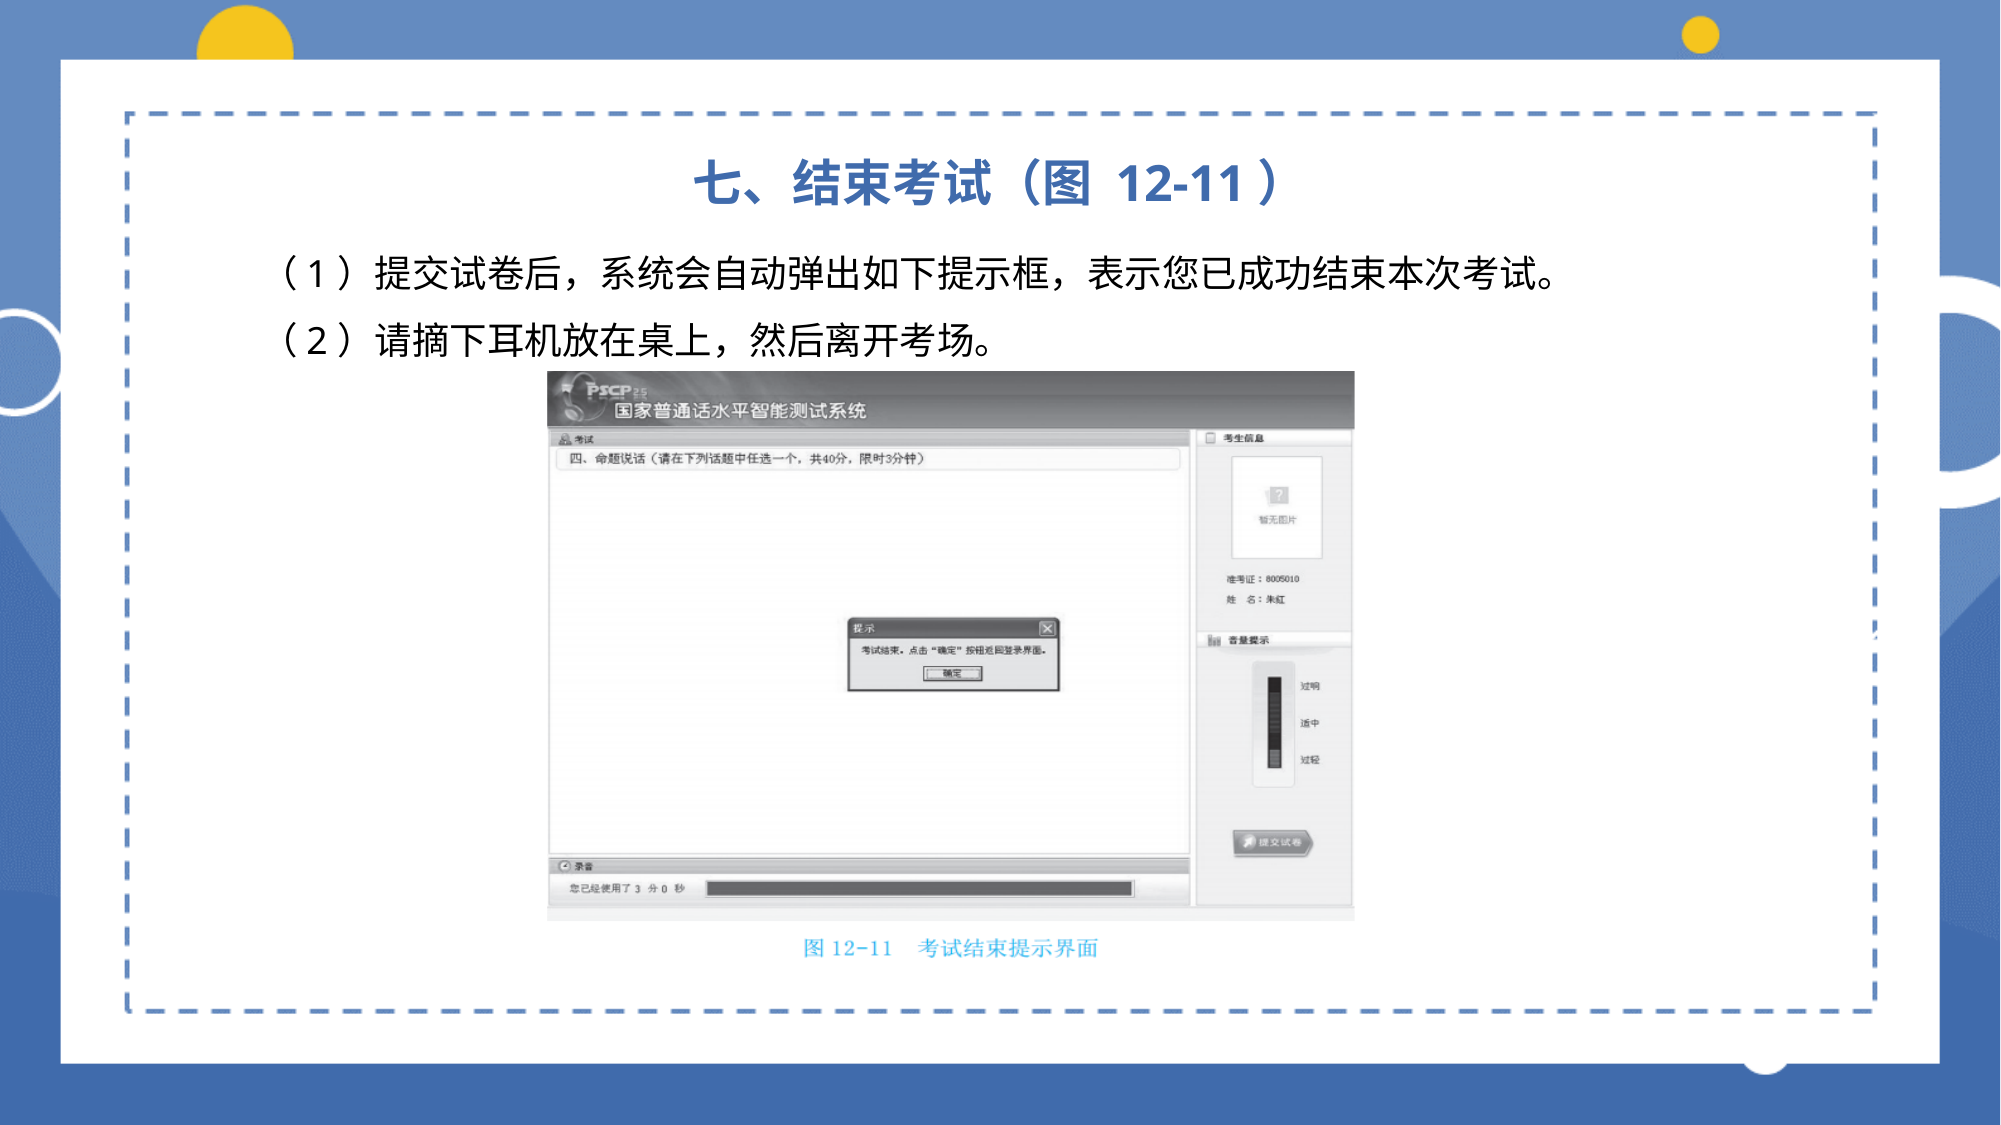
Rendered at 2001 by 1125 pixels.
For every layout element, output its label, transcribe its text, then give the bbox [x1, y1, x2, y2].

picture [0, 0, 2001, 1125]
text_box 七、结束考试（图 12-11） [677, 144, 1323, 219]
text_box （1）提交试卷后，系统会自动弹出如下提示框，表示您已成功结束本次考试。 （2）请摘下耳机放在桌上，然后离开考场。 [245, 219, 1822, 370]
